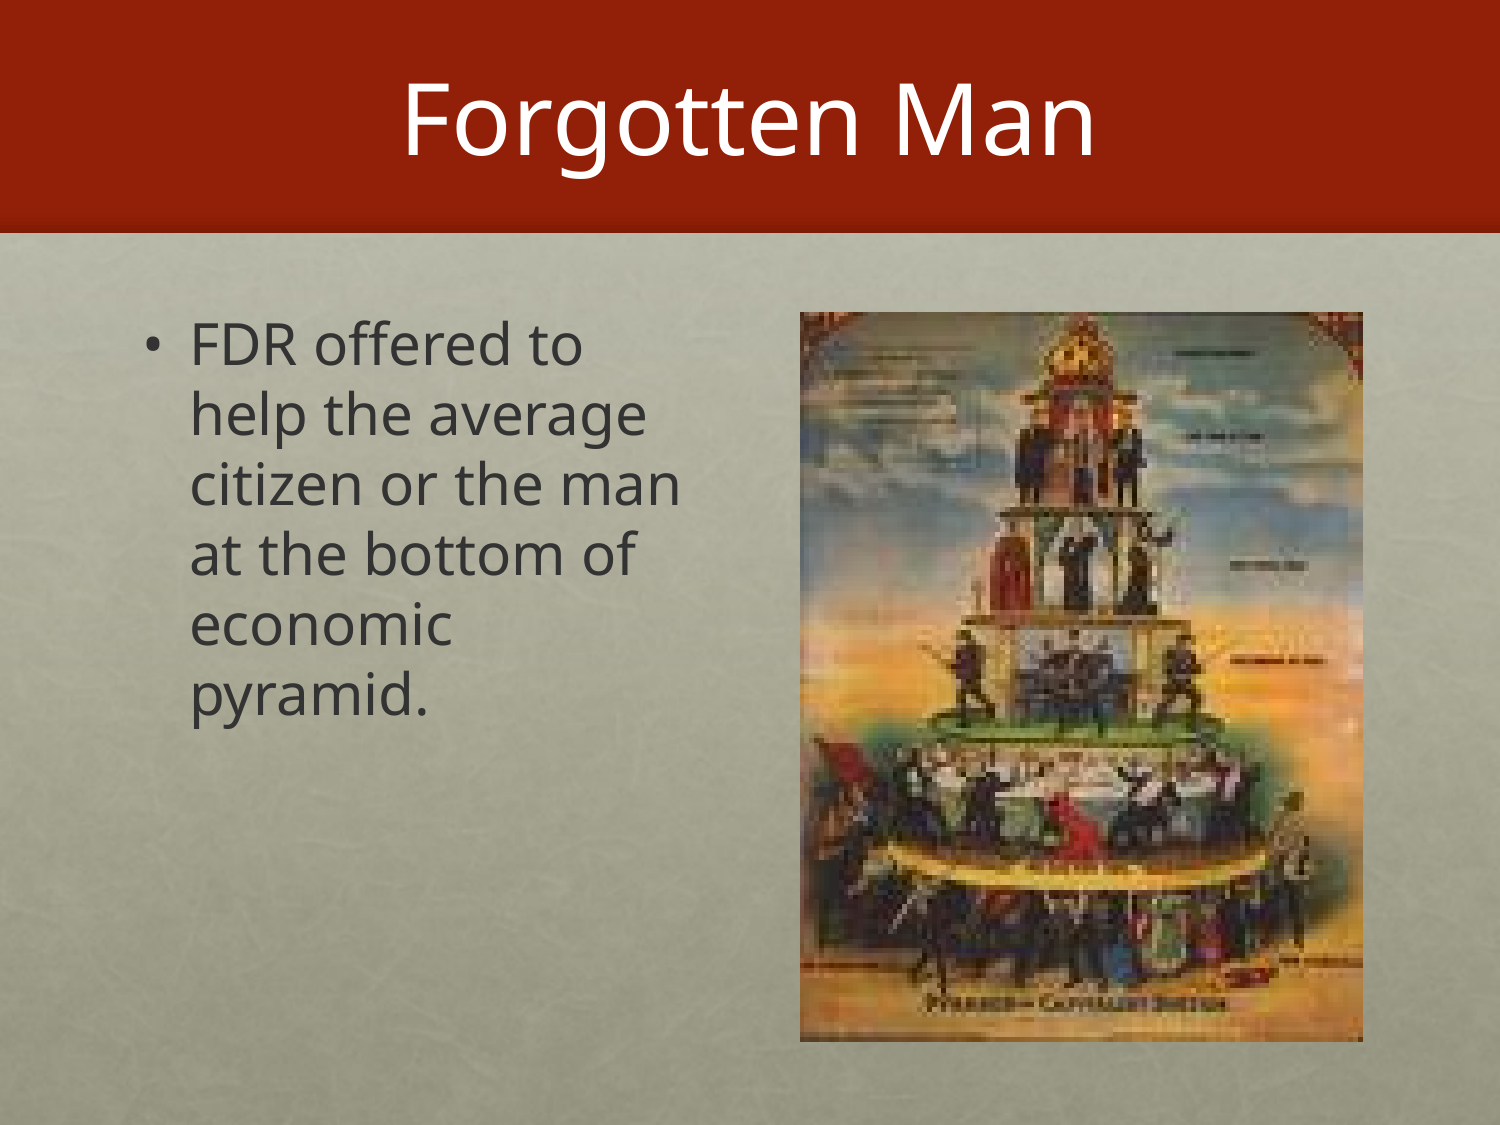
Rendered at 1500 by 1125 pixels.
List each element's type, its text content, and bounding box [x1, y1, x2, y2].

title Forgotten Man [127, 10, 1372, 221]
picture [0, 214, 1500, 1125]
list FDR offered to help the average citizen or the man at the bottom of economic pyramid. [127, 299, 713, 1005]
